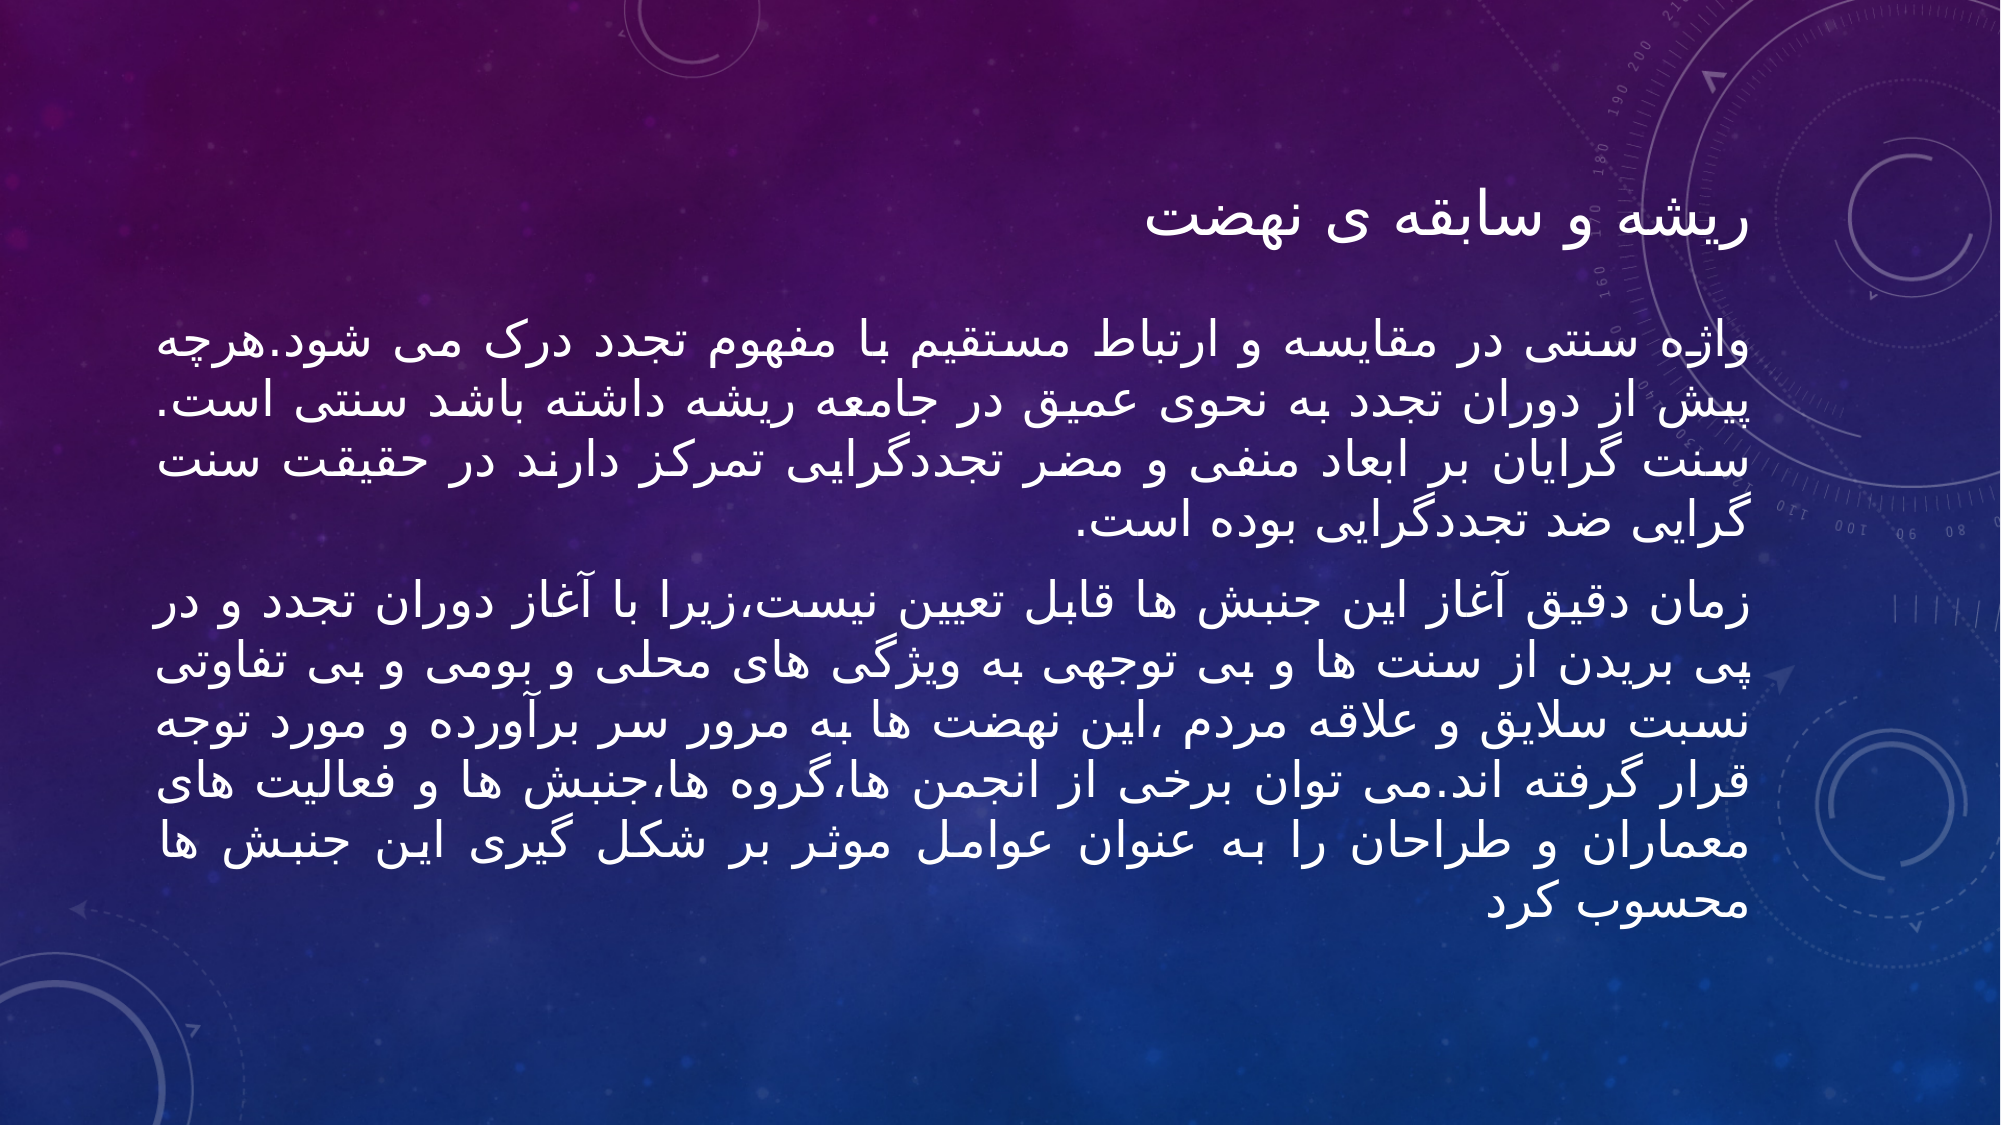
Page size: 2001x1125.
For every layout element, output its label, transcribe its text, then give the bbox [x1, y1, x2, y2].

picture [0, 0, 2001, 1125]
list واژه سنتی در مقایسه و ارتباط مستقیم با مفهوم تجدد درک می شود.هرچه پیش از دوران تجدد به نحوی عمیق در جامعه ریشه داشته باشد سنتی است. سنت گرایان بر ابعاد منفی و مضر تجددگرایی تمرکز دارند در حقیقت سنت گرایی ضد تجددگرایی بوده است. زمان دقیق آغاز این جنبش ها قابل تعیین نیست،زیرا با آغاز دوران تجدد و در پی بریدن از سنت ها و بی توجهی به ویژگی های محلی و بومی و بی تفاوتی نسبت سلایق و علاقه مردم ،این نهضت ها به مرور سر برآورده و مورد توجه قرار گرفته اند.می توان برخی از انجمن ها،گروه ها،جنبش ها و فعالیت های معماران و طراحان را به عنوان عوامل موثر بر شکل گیری این جنبش ها محسوب کرد [137, 277, 1767, 1014]
title ریشه و سابقه ی نهضت [121, 165, 1767, 256]
